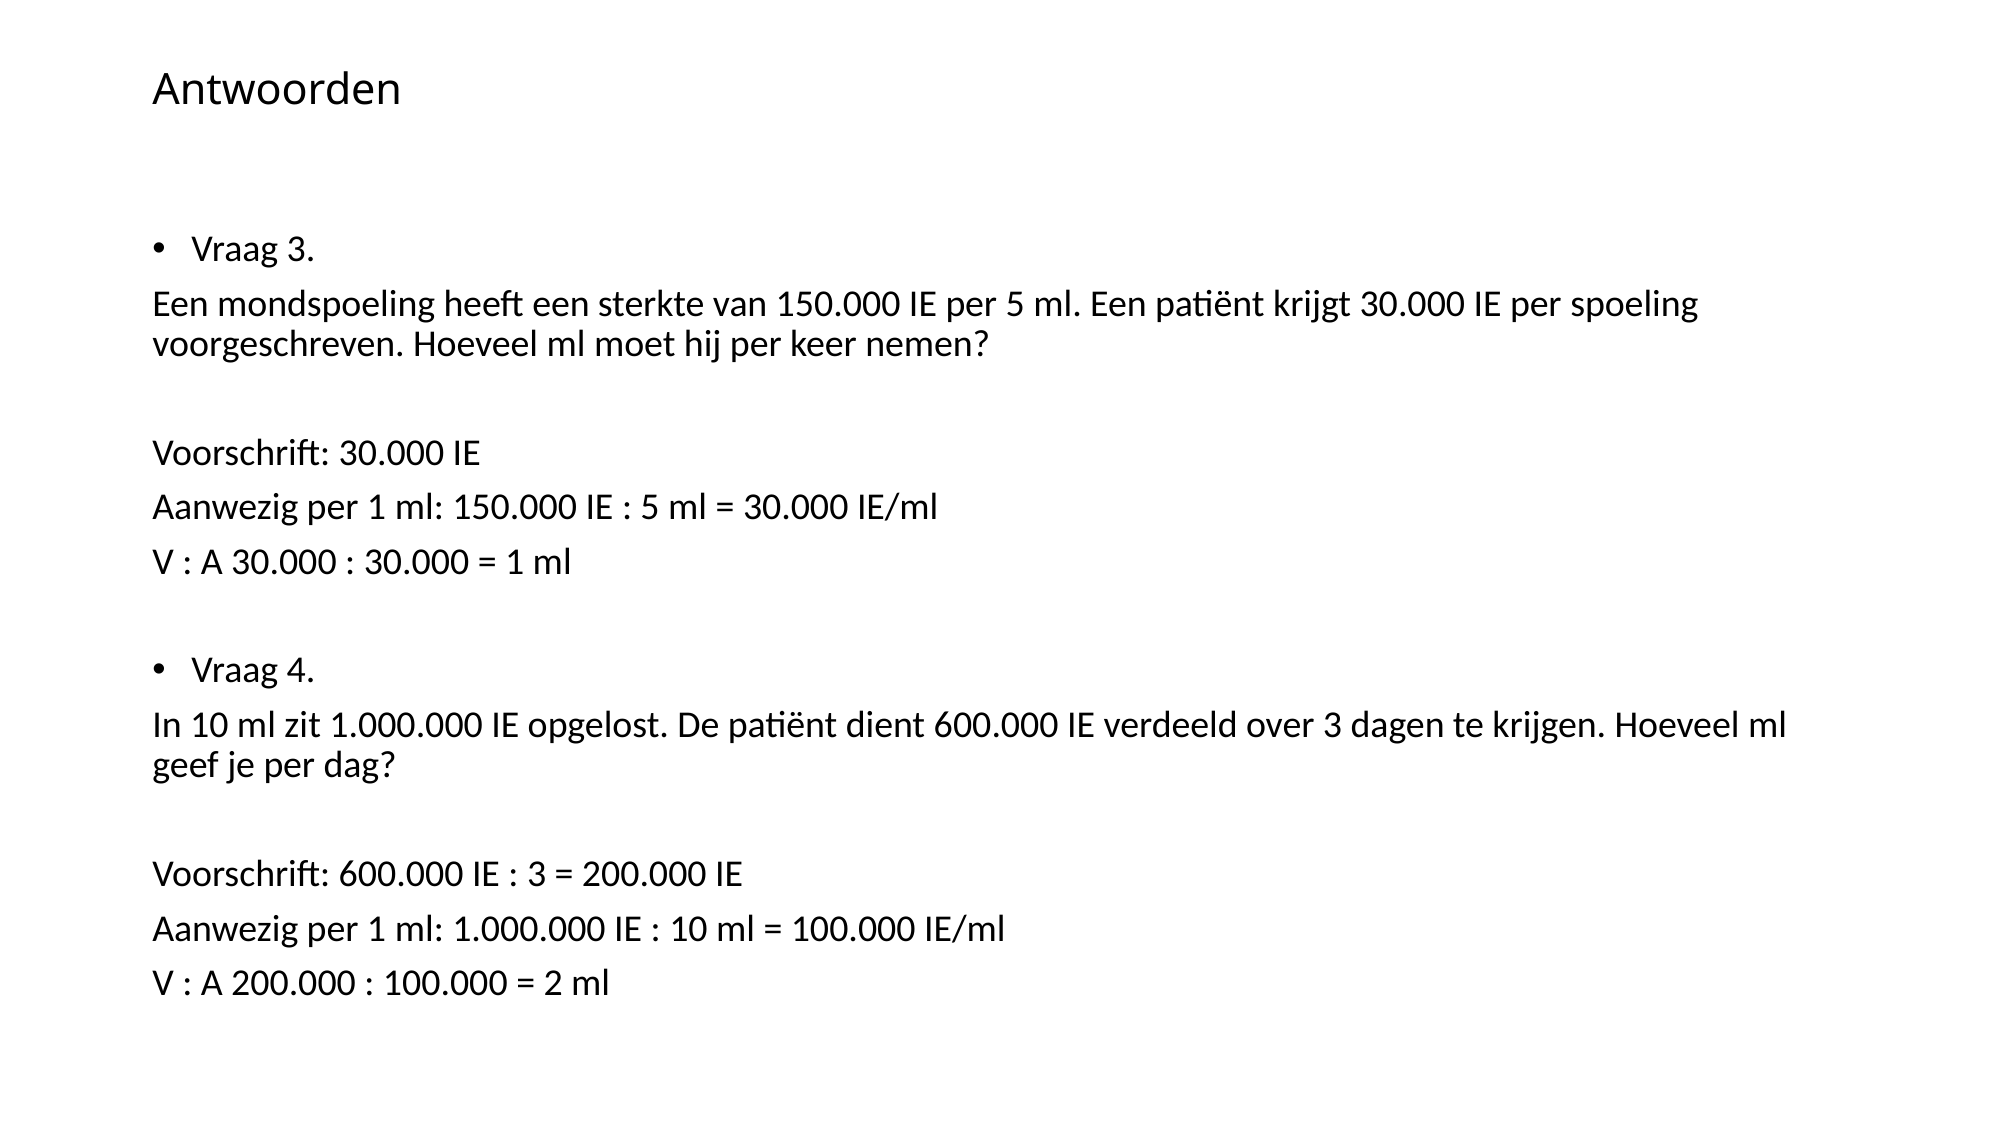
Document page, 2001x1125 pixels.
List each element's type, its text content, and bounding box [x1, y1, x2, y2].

title Antwoorden [137, 59, 1863, 122]
list Vraag 3. Een mondspoeling heeft een sterkte van 150.000 IE per 5 ml. Een patiënt krijgt 30.000 IE per spoeling voorgeschreven. Hoeveel ml moet hij per keer nemen? Voorschrift: 30.000 IE Aanwezig per 1 ml: 150.000 IE : 5 ml = 30.000 IE/ml V : A 30.000 : 30.000 = 1 ml Vraag 4. In 10 ml zit 1.000.000 IE opgelost. De patiënt dient 600.000 IE verdeeld over 3 dagen te krijgen. Hoeveel ml geef je per dag? Voorschrift: 600.000 IE : 3 = 200.000 IE Aanwezig per 1 ml: 1.000.000 IE : 10 ml = 100.000 IE/ml V : A 200.000 : 100.000 = 2 ml [137, 221, 1863, 1014]
